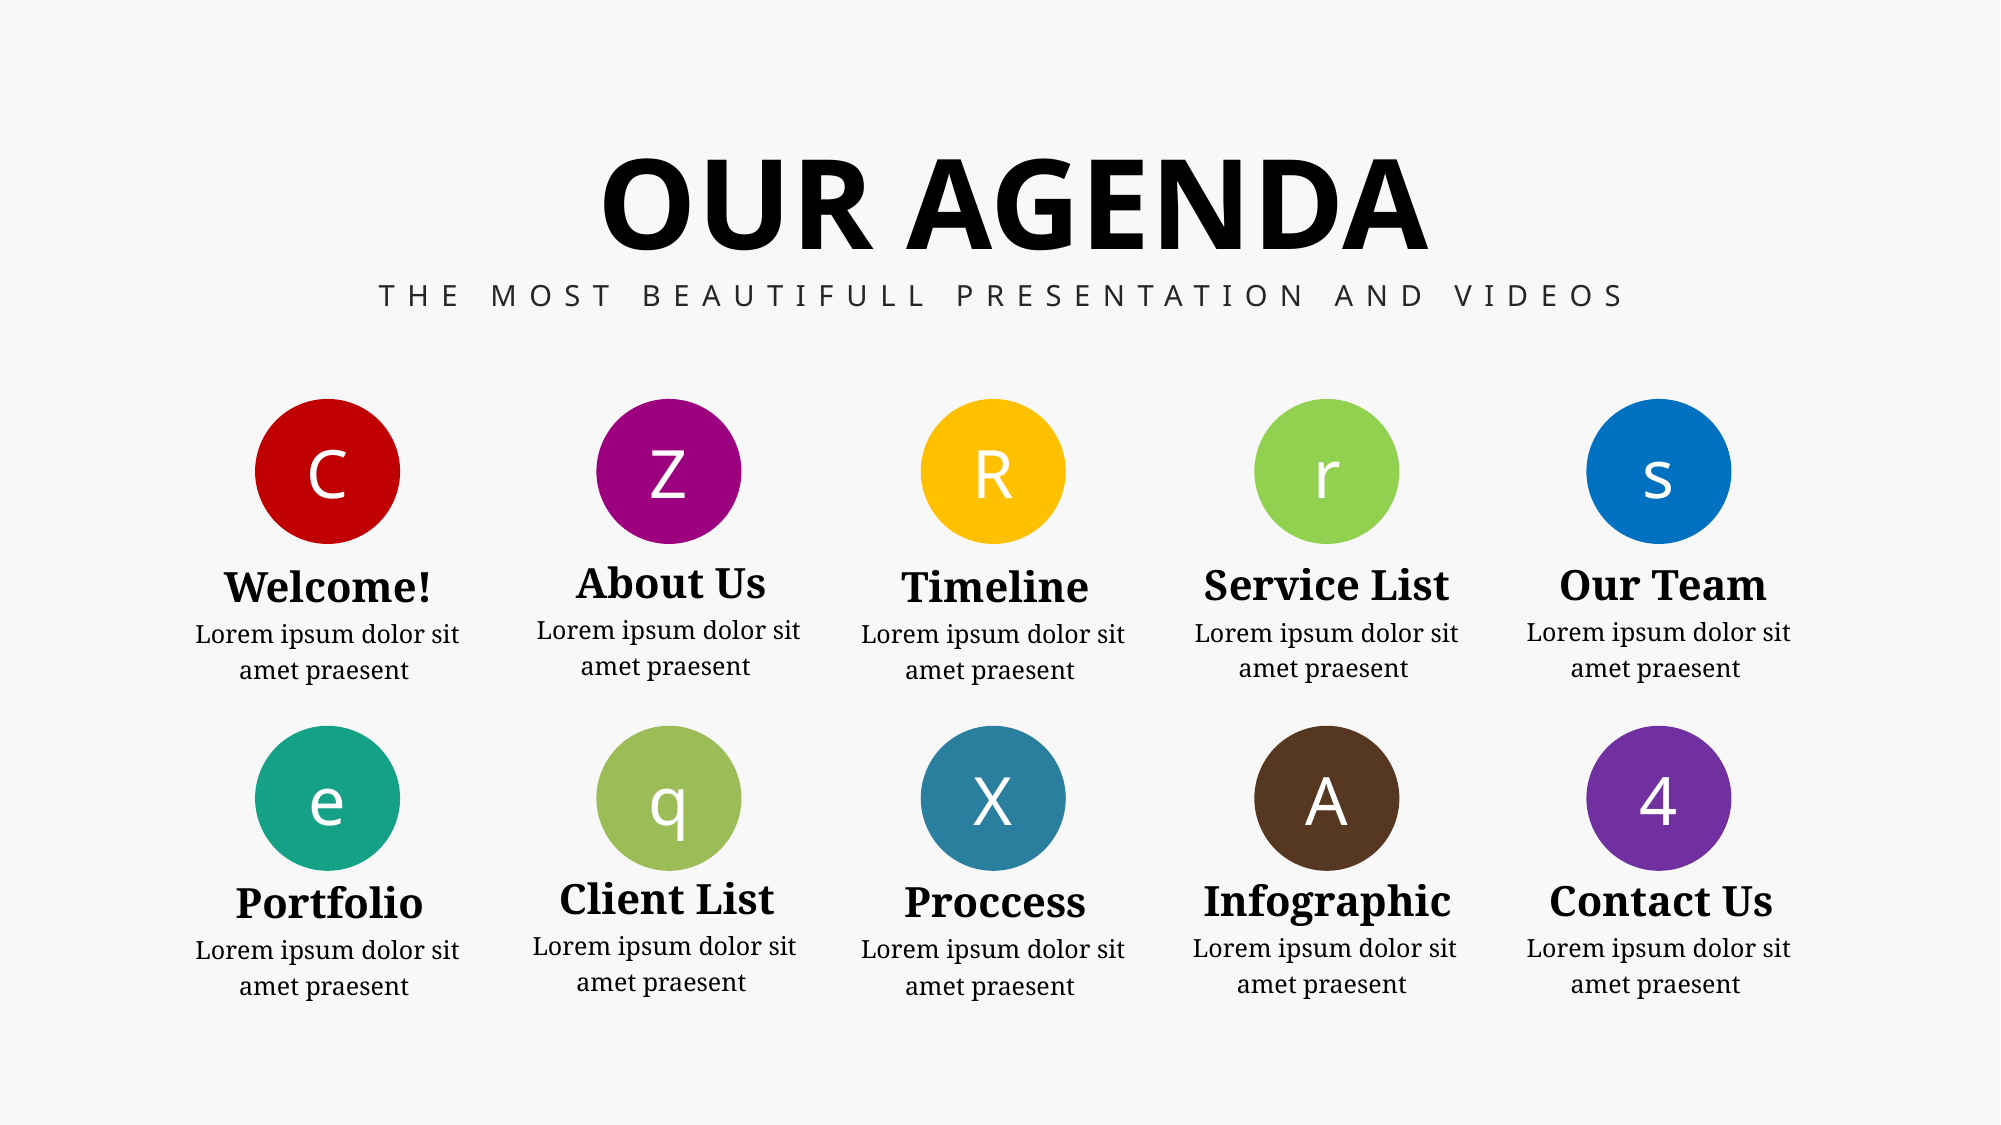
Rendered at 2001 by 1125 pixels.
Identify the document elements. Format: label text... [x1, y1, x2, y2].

text_box Z [595, 397, 743, 541]
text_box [827, 545, 1160, 701]
text_box e [254, 724, 402, 861]
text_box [502, 541, 836, 698]
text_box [498, 857, 831, 1013]
text_box r [1253, 397, 1401, 543]
text_box q [595, 724, 743, 857]
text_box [1493, 543, 1825, 699]
text_box C [254, 397, 402, 545]
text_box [1160, 543, 1493, 700]
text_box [161, 861, 494, 1017]
text_box OUR AGENDA [543, 117, 1483, 271]
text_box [827, 860, 1160, 1017]
text_box 4 [1585, 724, 1733, 859]
text_box R [919, 397, 1067, 545]
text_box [1492, 859, 1825, 1015]
text_box s [1585, 397, 1733, 543]
text_box A [1253, 724, 1401, 859]
text_box X [919, 724, 1067, 860]
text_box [1159, 859, 1492, 1015]
text_box THE MOST BEAUTIFULL PRESENTATION AND VIDEOS [0, 271, 2000, 319]
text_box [161, 545, 494, 701]
